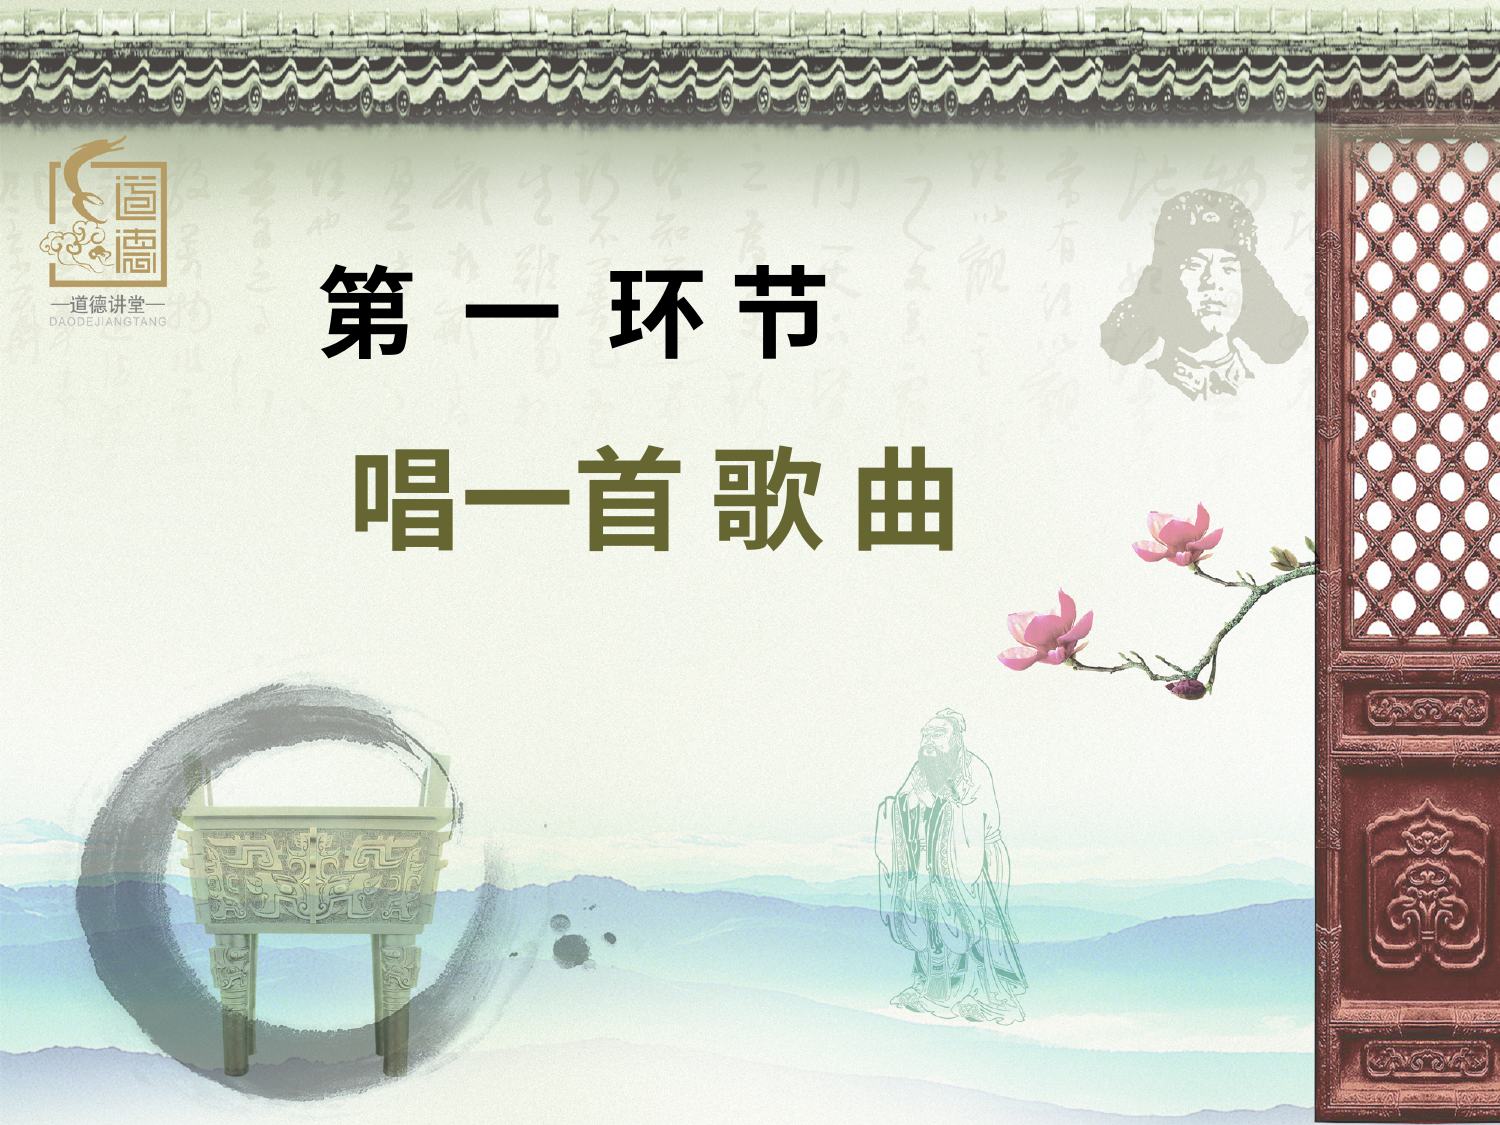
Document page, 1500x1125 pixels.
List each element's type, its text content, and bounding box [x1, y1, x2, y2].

slide_number [1074, 1024, 1426, 1103]
picture [0, 0, 1500, 1125]
text_box 唱一首 歌 曲 [0, 421, 1312, 571]
text_box 第 一 环 节 [302, 243, 1107, 379]
